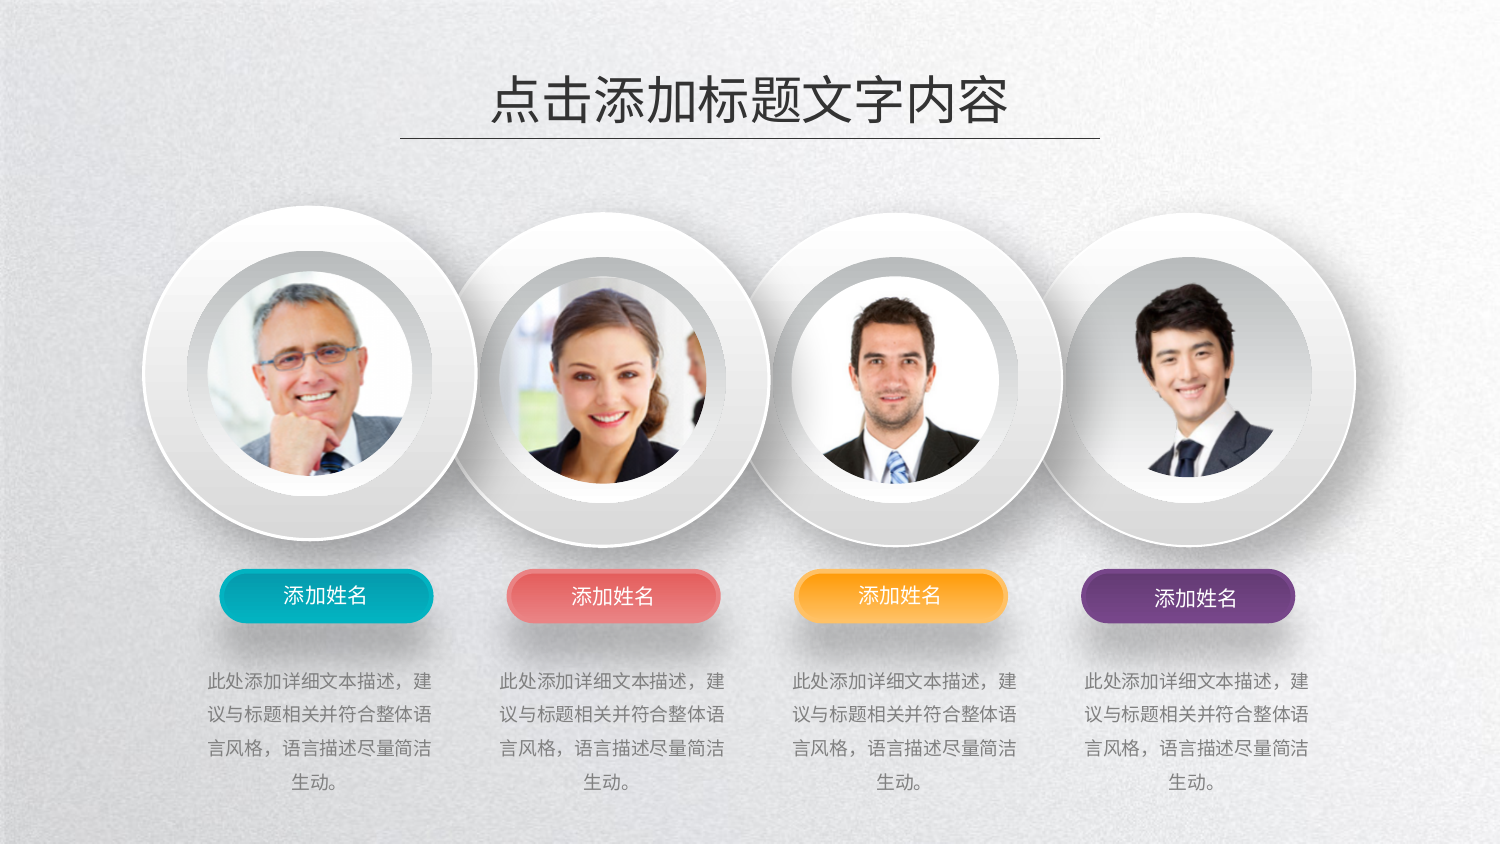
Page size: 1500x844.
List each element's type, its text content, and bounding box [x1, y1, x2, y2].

text_box 此处添加详细文本描述，建议与标题相关并符合整体语言风格，语言描述尽量简洁生动。 [183, 650, 457, 801]
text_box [796, 571, 1006, 621]
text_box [143, 207, 477, 540]
text_box 此处添加详细文本描述，建议与标题相关并符合整体语言风格，语言描述尽量简洁生动。 [475, 650, 749, 801]
text_box 此处添加详细文本描述，建议与标题相关并符合整体语言风格，语言描述尽量简洁生动。 [768, 650, 1041, 801]
text_box 此处添加详细文本描述，建议与标题相关并符合整体语言风格，语言描述尽量简洁生动。 [1060, 650, 1334, 801]
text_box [221, 571, 432, 621]
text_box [769, 213, 1063, 547]
text_box 点击添加标题文字内容 [472, 60, 1028, 138]
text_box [436, 213, 769, 547]
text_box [1083, 571, 1293, 621]
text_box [508, 571, 719, 621]
picture [0, 0, 1500, 844]
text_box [1063, 213, 1355, 547]
